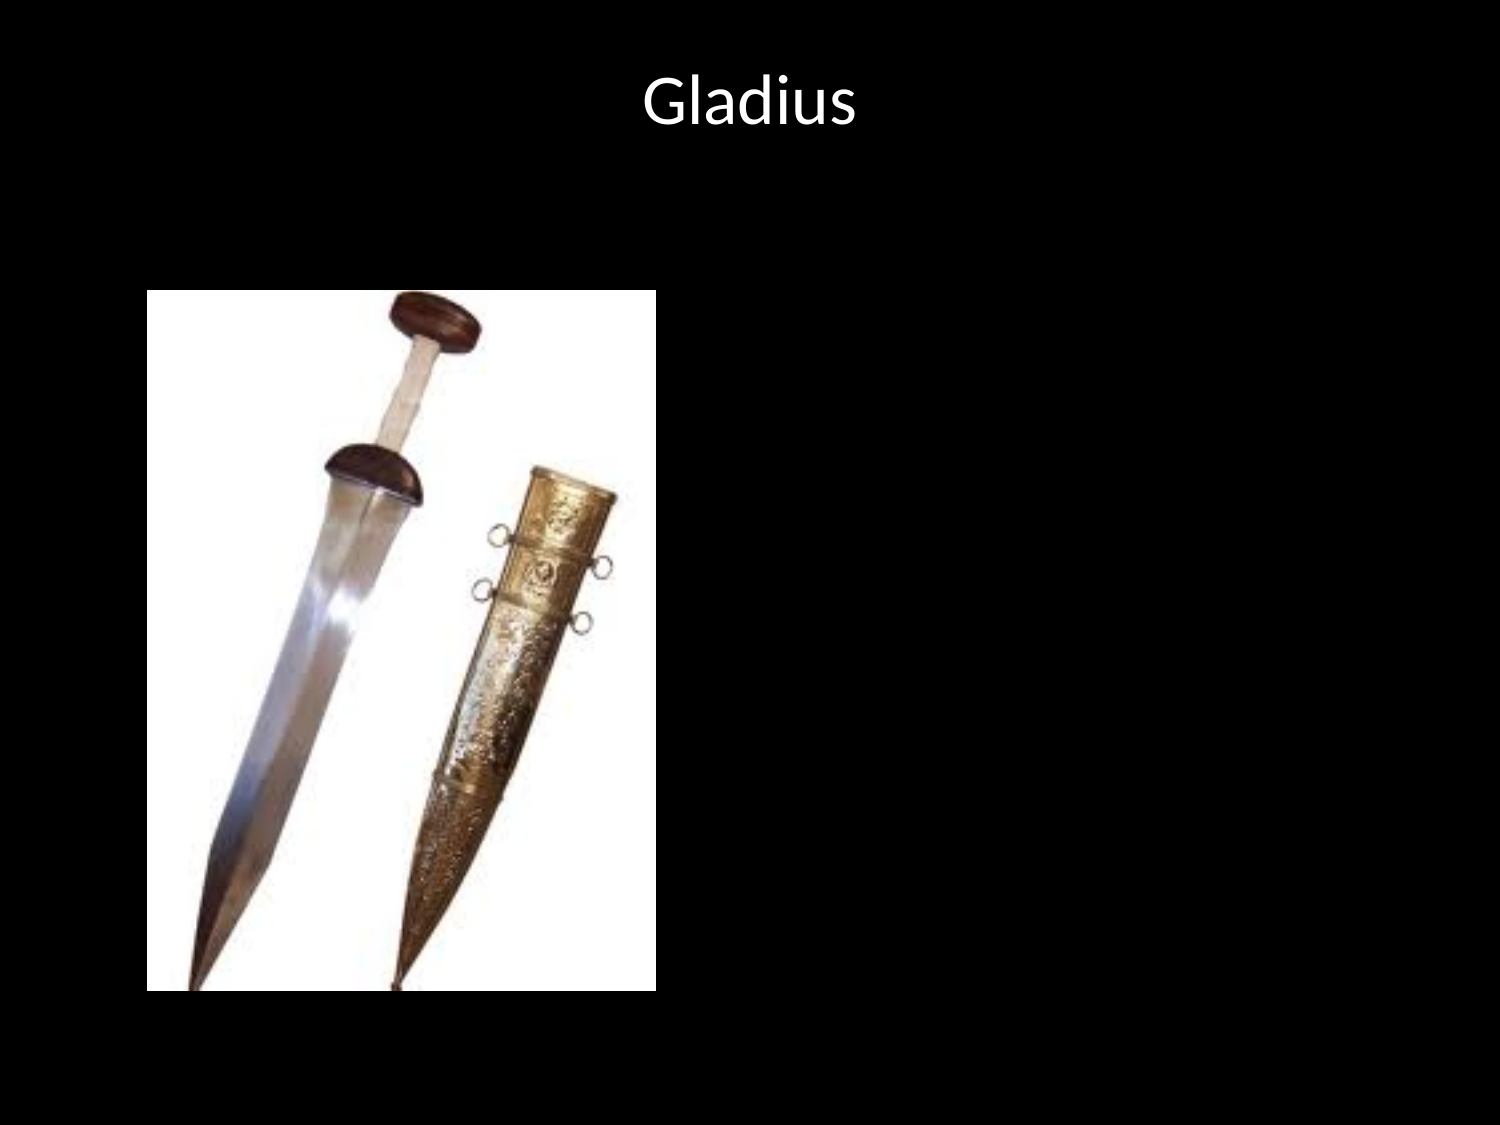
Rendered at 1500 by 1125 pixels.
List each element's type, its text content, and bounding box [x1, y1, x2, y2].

title Gladius [75, 45, 1425, 233]
picture [147, 290, 656, 991]
